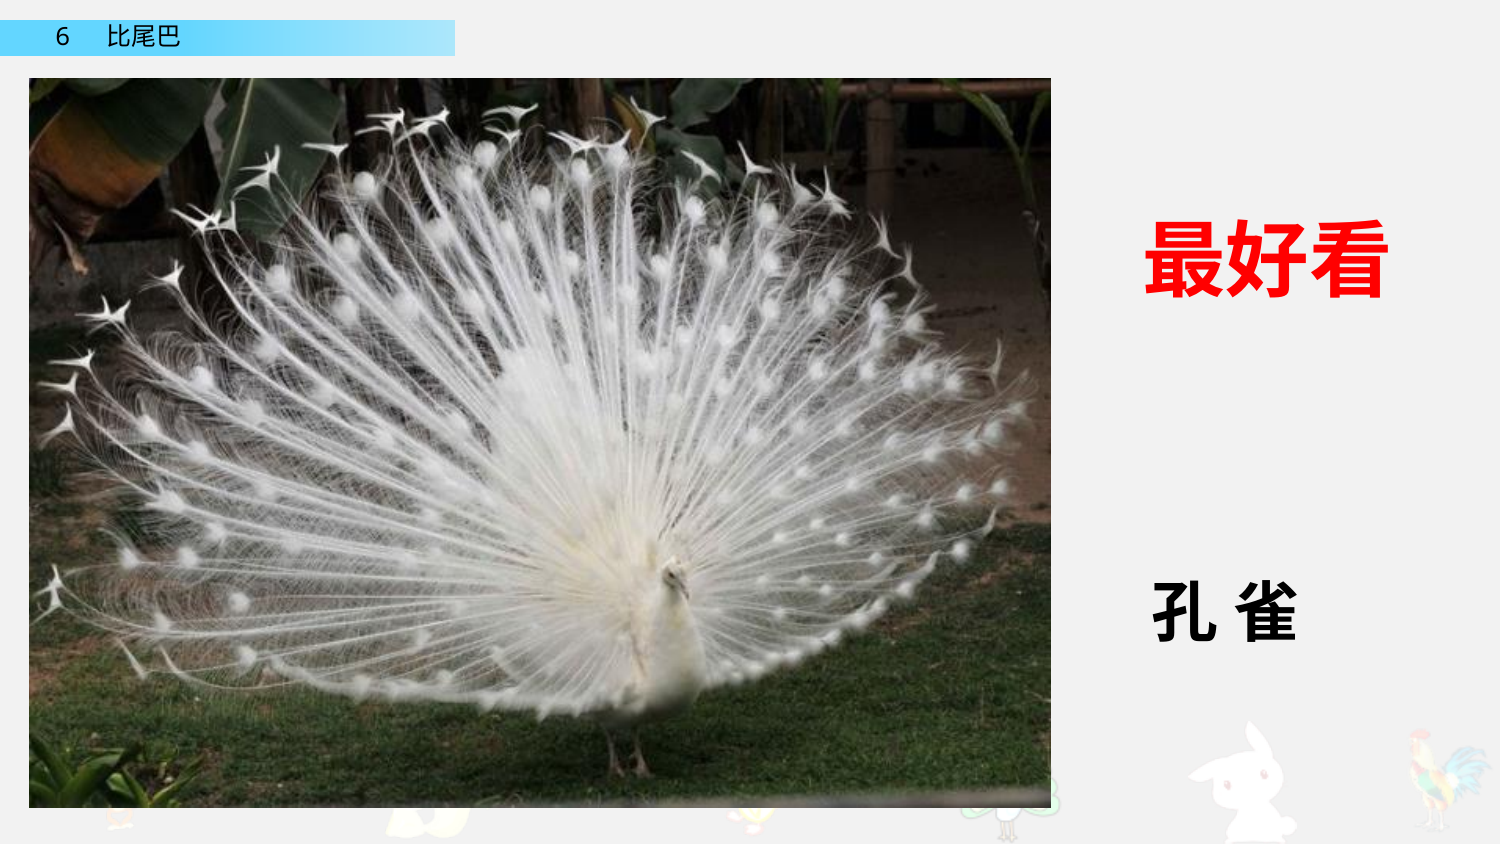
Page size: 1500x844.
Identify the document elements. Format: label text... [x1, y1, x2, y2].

text_box 最好看 [1128, 199, 1408, 314]
text_box 孔 雀 [1136, 562, 1315, 658]
picture [29, 78, 1051, 808]
